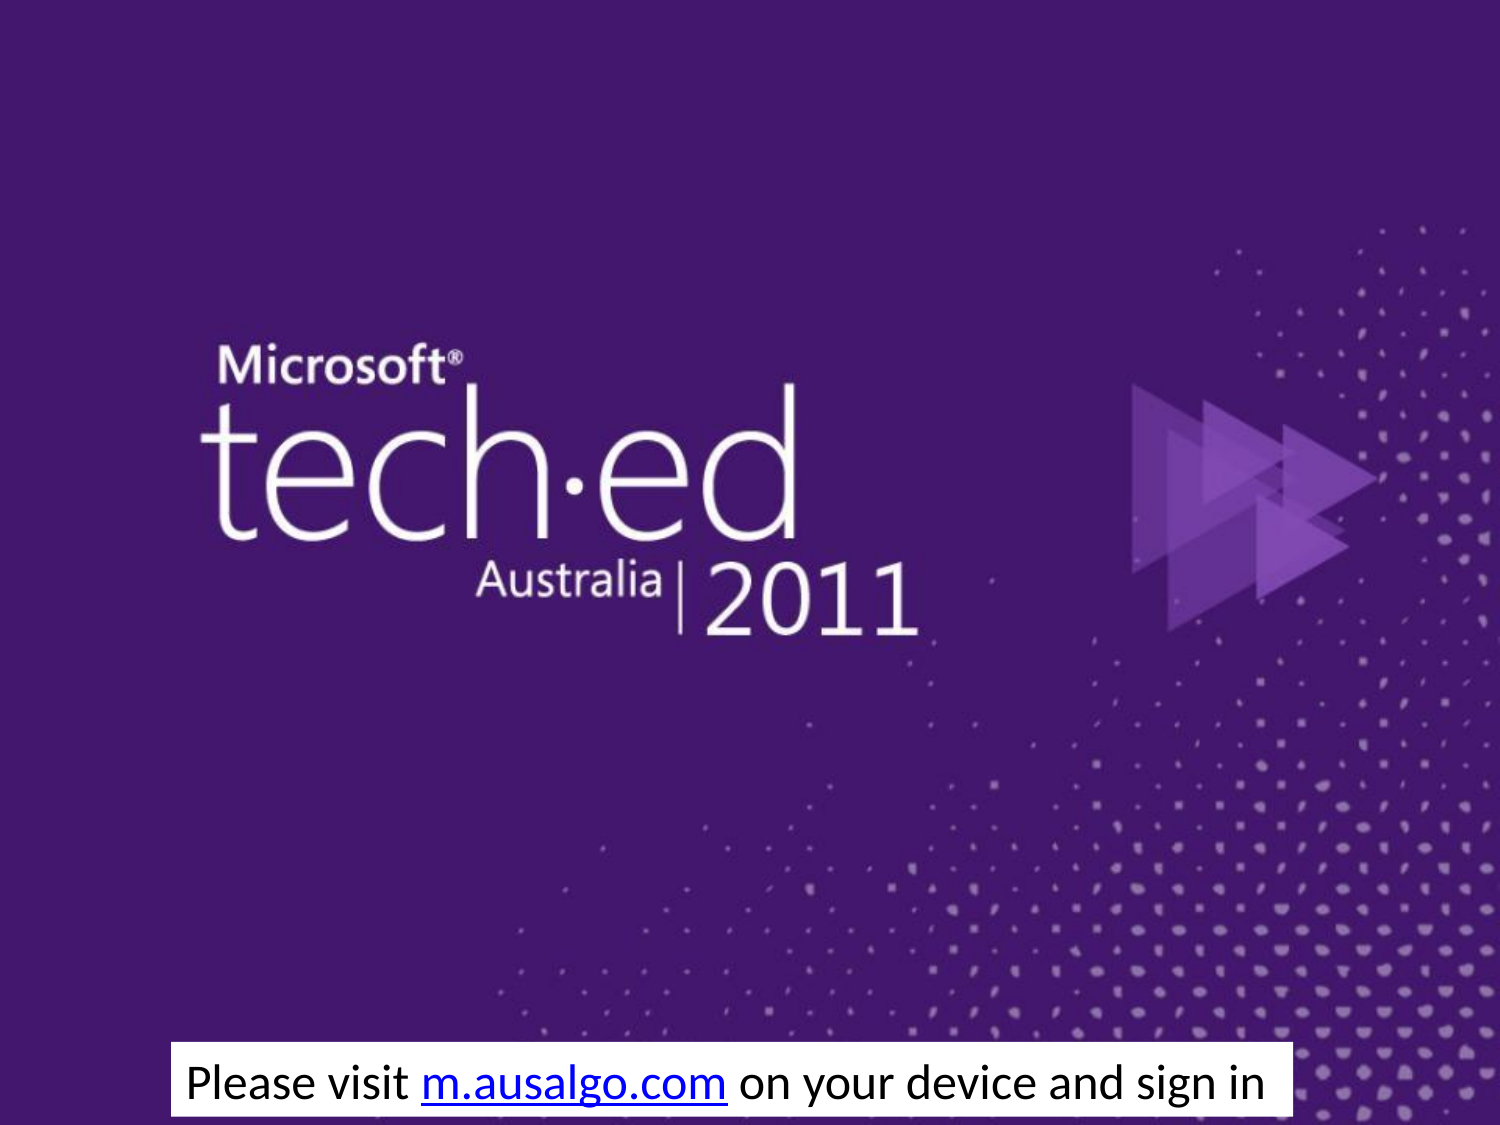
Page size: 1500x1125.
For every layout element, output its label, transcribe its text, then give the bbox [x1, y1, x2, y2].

text_box Please visit m.ausalgo.com on your device and sign in [171, 1041, 1294, 1117]
picture [0, 0, 1500, 1125]
